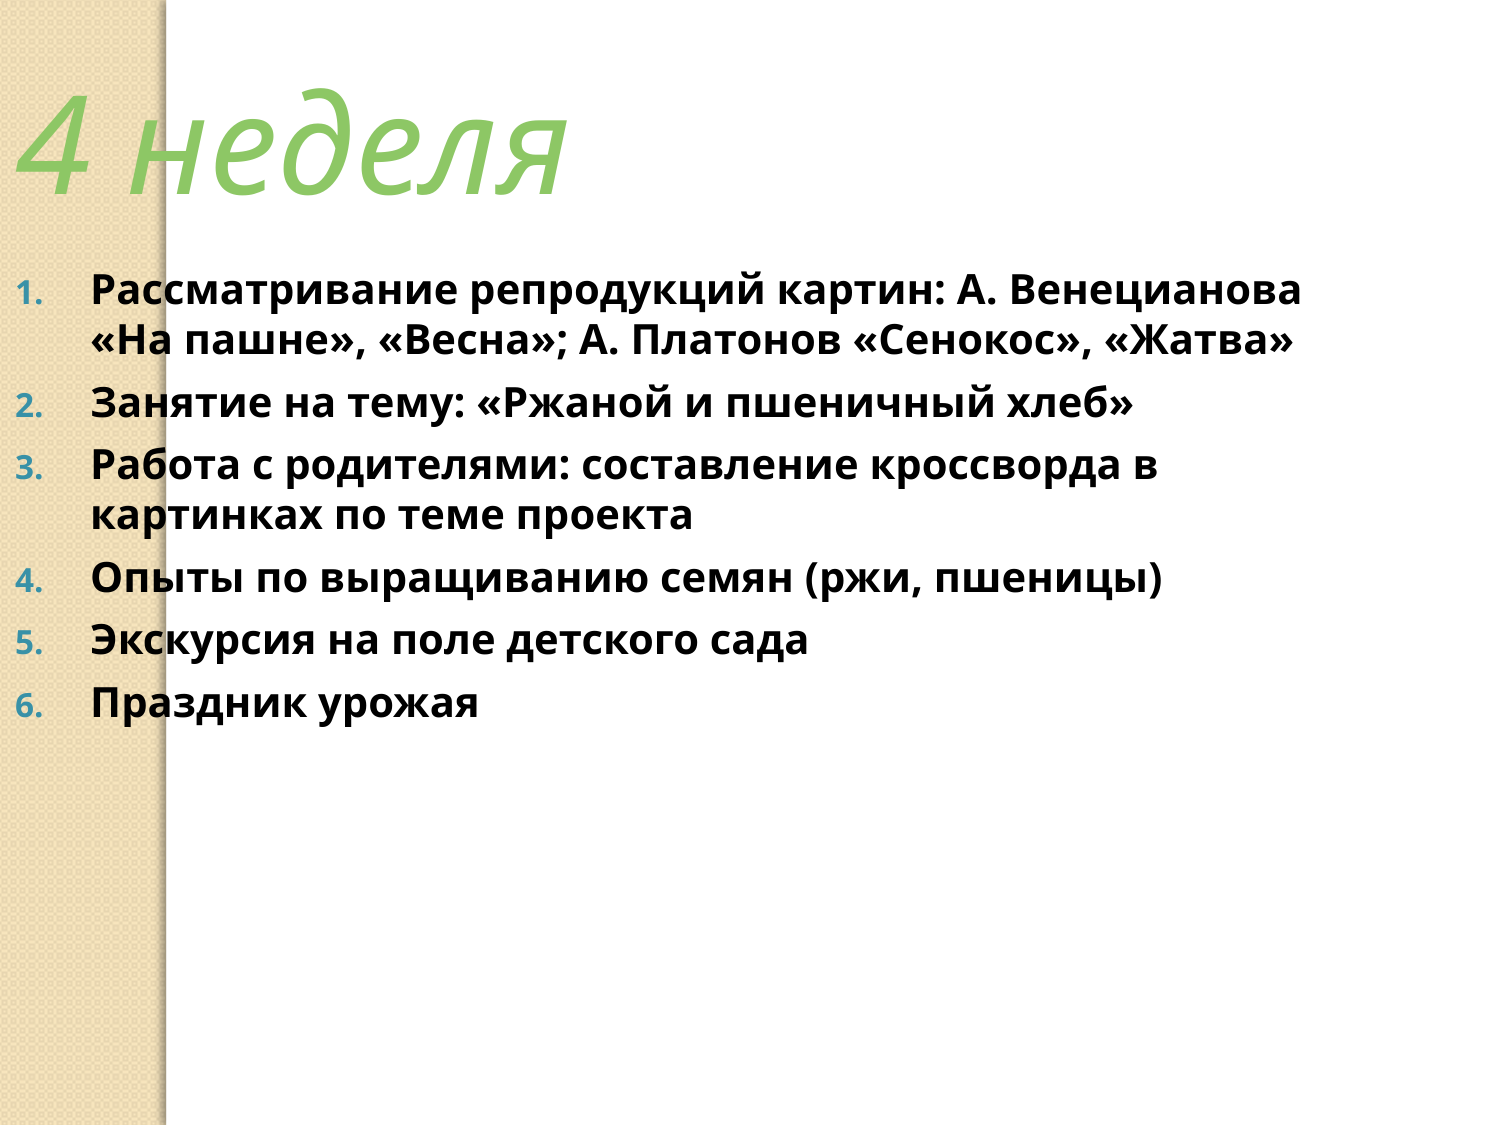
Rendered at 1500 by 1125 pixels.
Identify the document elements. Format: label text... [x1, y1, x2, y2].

title 4 неделя [0, 45, 1350, 234]
list Рассматривание репродукций картин: А. Венецианова «На пашне», «Весна»; А. Платонов «Сенокос», «Жатва» Занятие на тему: «Ржаной и пшеничный хлеб» Работа с родителями: составление кроссворда в картинках по теме проекта Опыты по выращиванию семян (ржи, пшеницы) Экскурсия на поле детского сада Праздник урожая [0, 255, 1351, 999]
